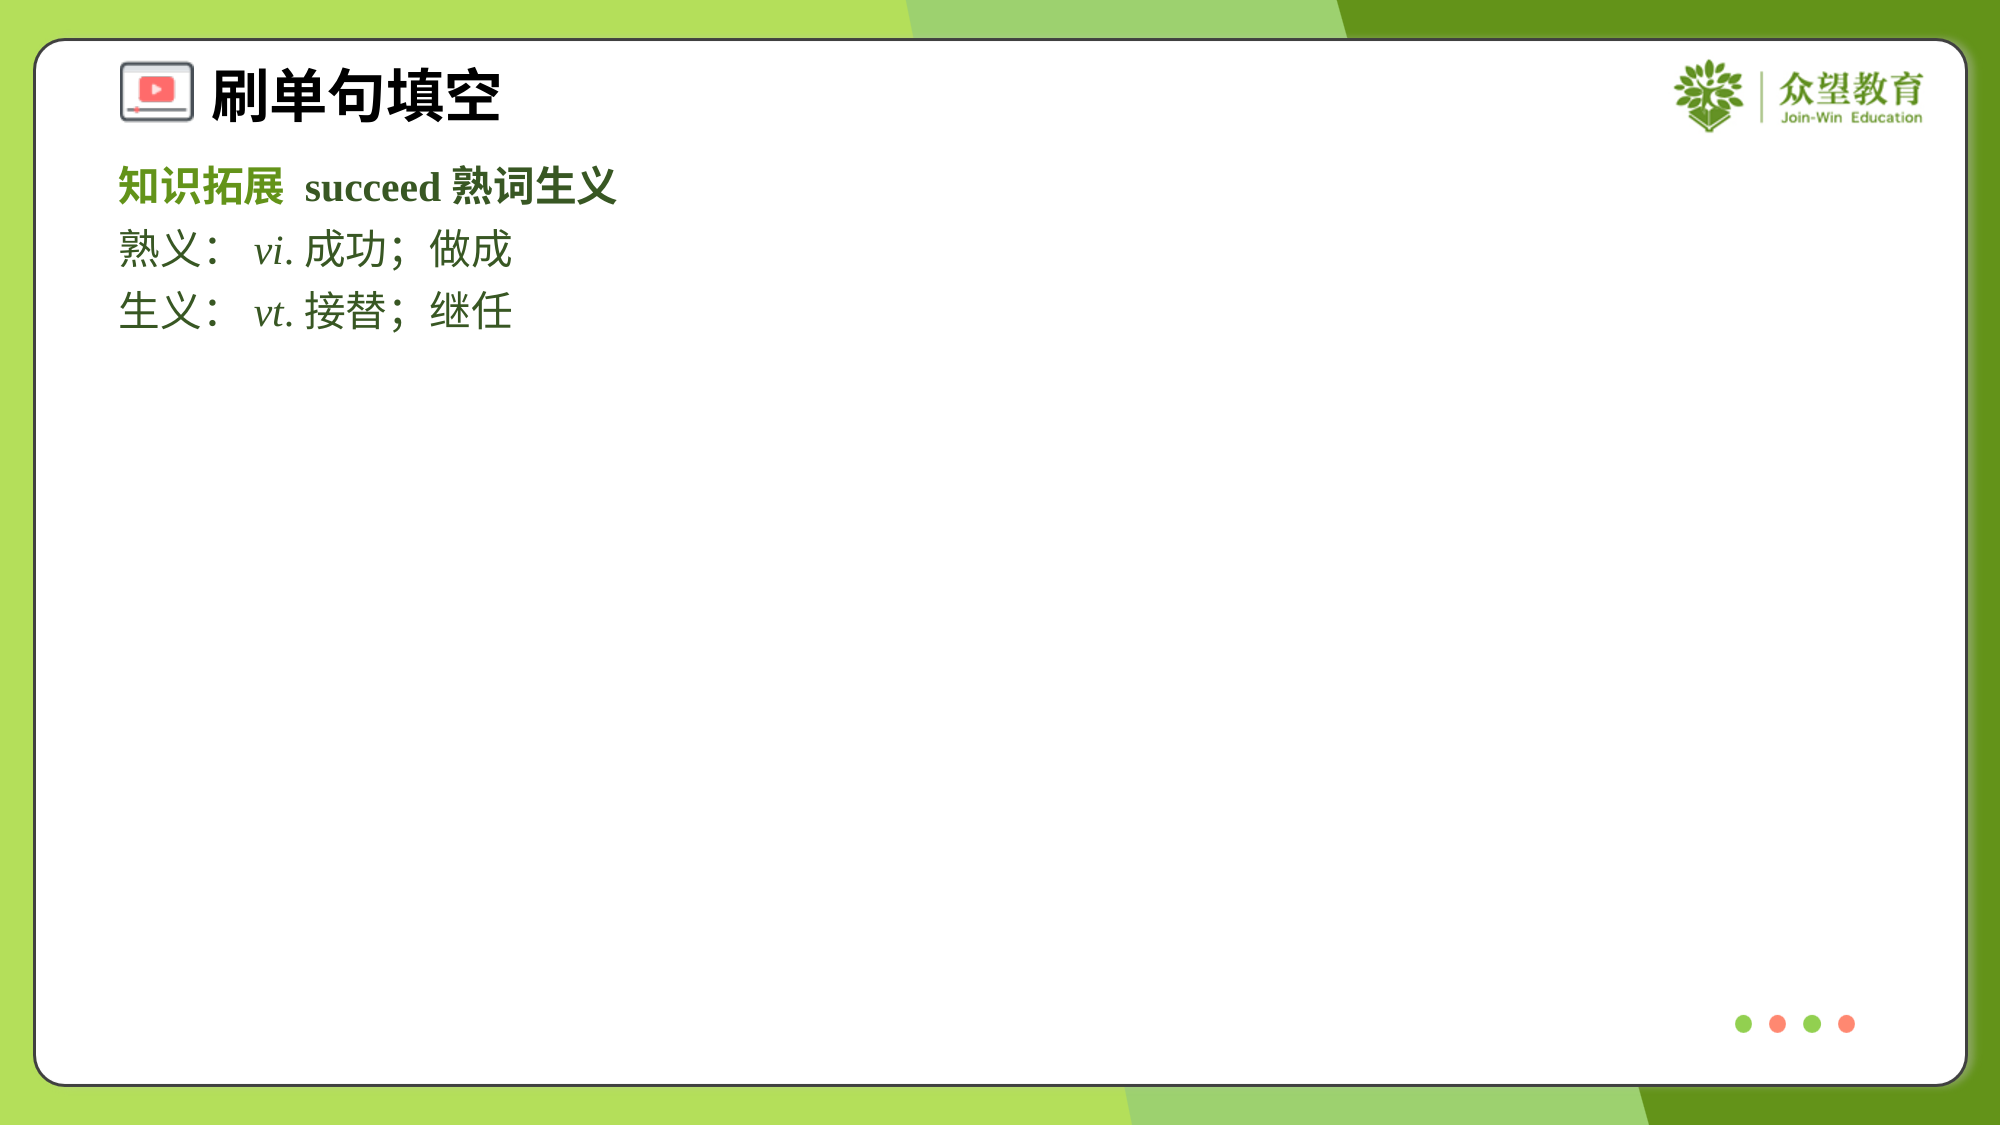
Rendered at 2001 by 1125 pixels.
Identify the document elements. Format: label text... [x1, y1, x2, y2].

text_box 知识拓展 succeed熟词生义 熟义：vi.成功；做成 生义：vt.接替；继任 [118, 147, 1883, 331]
picture [0, 0, 2000, 1125]
